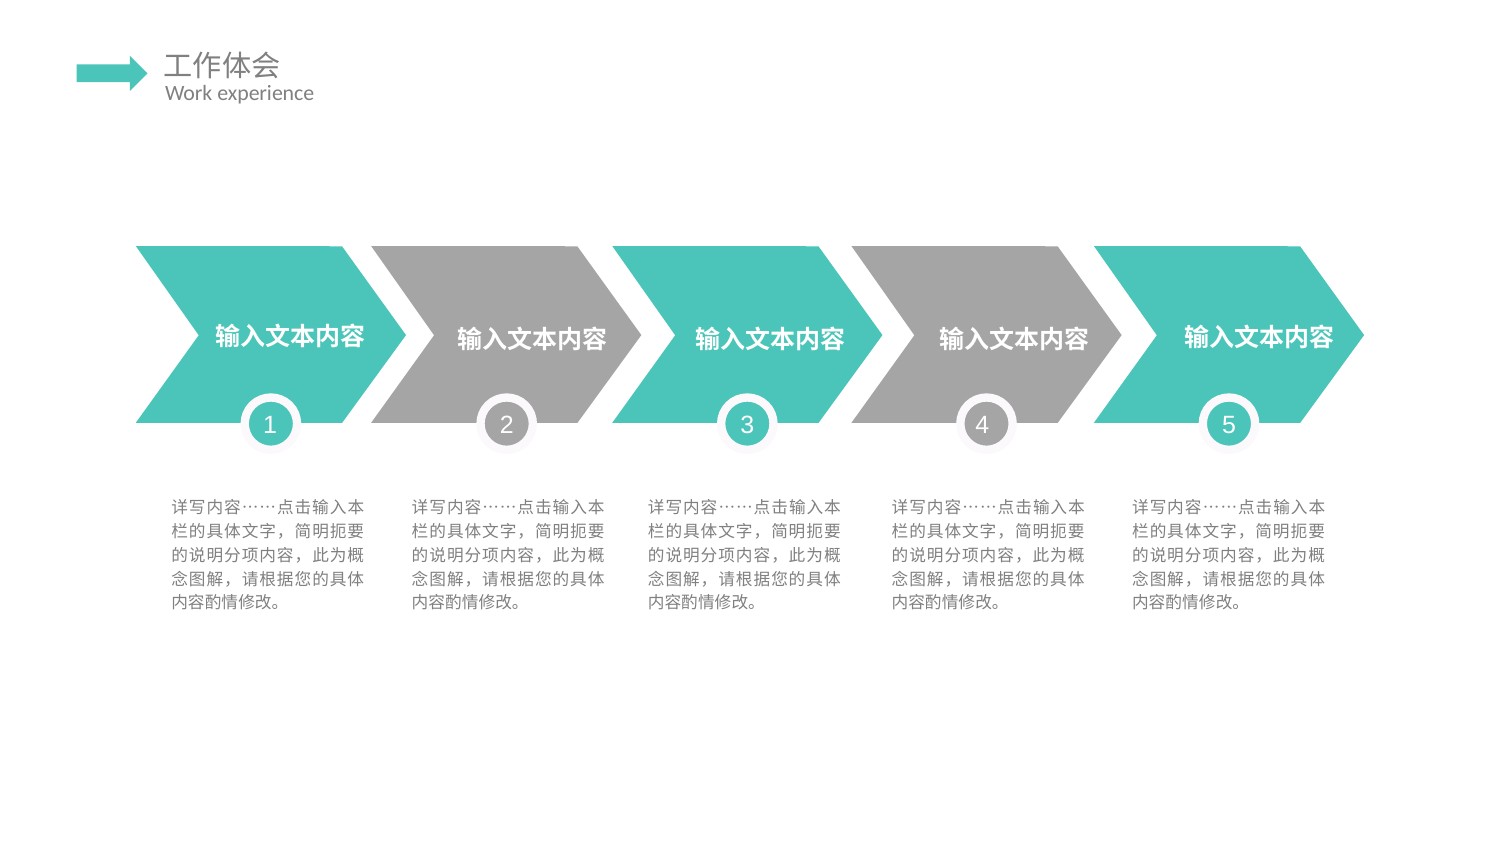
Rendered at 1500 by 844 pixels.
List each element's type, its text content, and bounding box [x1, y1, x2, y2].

text_box 详写内容……点击输入本栏的具体文字，简明扼要的说明分项内容，此为概念图解，请根据您的具体内容酌情修改。 [411, 492, 605, 613]
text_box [135, 245, 369, 423]
text_box 详写内容……点击输入本栏的具体文字，简明扼要的说明分项内容，此为概念图解，请根据您的具体内容酌情修改。 [647, 492, 842, 613]
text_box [851, 245, 1092, 423]
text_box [1202, 397, 1256, 451]
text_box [370, 245, 610, 423]
text_box 详写内容……点击输入本栏的具体文字，简明扼要的说明分项内容，此为概念图解，请根据您的具体内容酌情修改。 [171, 492, 365, 613]
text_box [720, 397, 774, 451]
text_box 详写内容……点击输入本栏的具体文字，简明扼要的说明分项内容，此为概念图解，请根据您的具体内容酌情修改。 [1132, 492, 1326, 613]
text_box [960, 397, 1013, 451]
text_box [1093, 245, 1365, 423]
text_box 详写内容……点击输入本栏的具体文字，简明扼要的说明分项内容，此为概念图解，请根据您的具体内容酌情修改。 [891, 492, 1085, 613]
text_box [480, 397, 534, 451]
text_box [244, 397, 298, 451]
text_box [612, 245, 850, 423]
